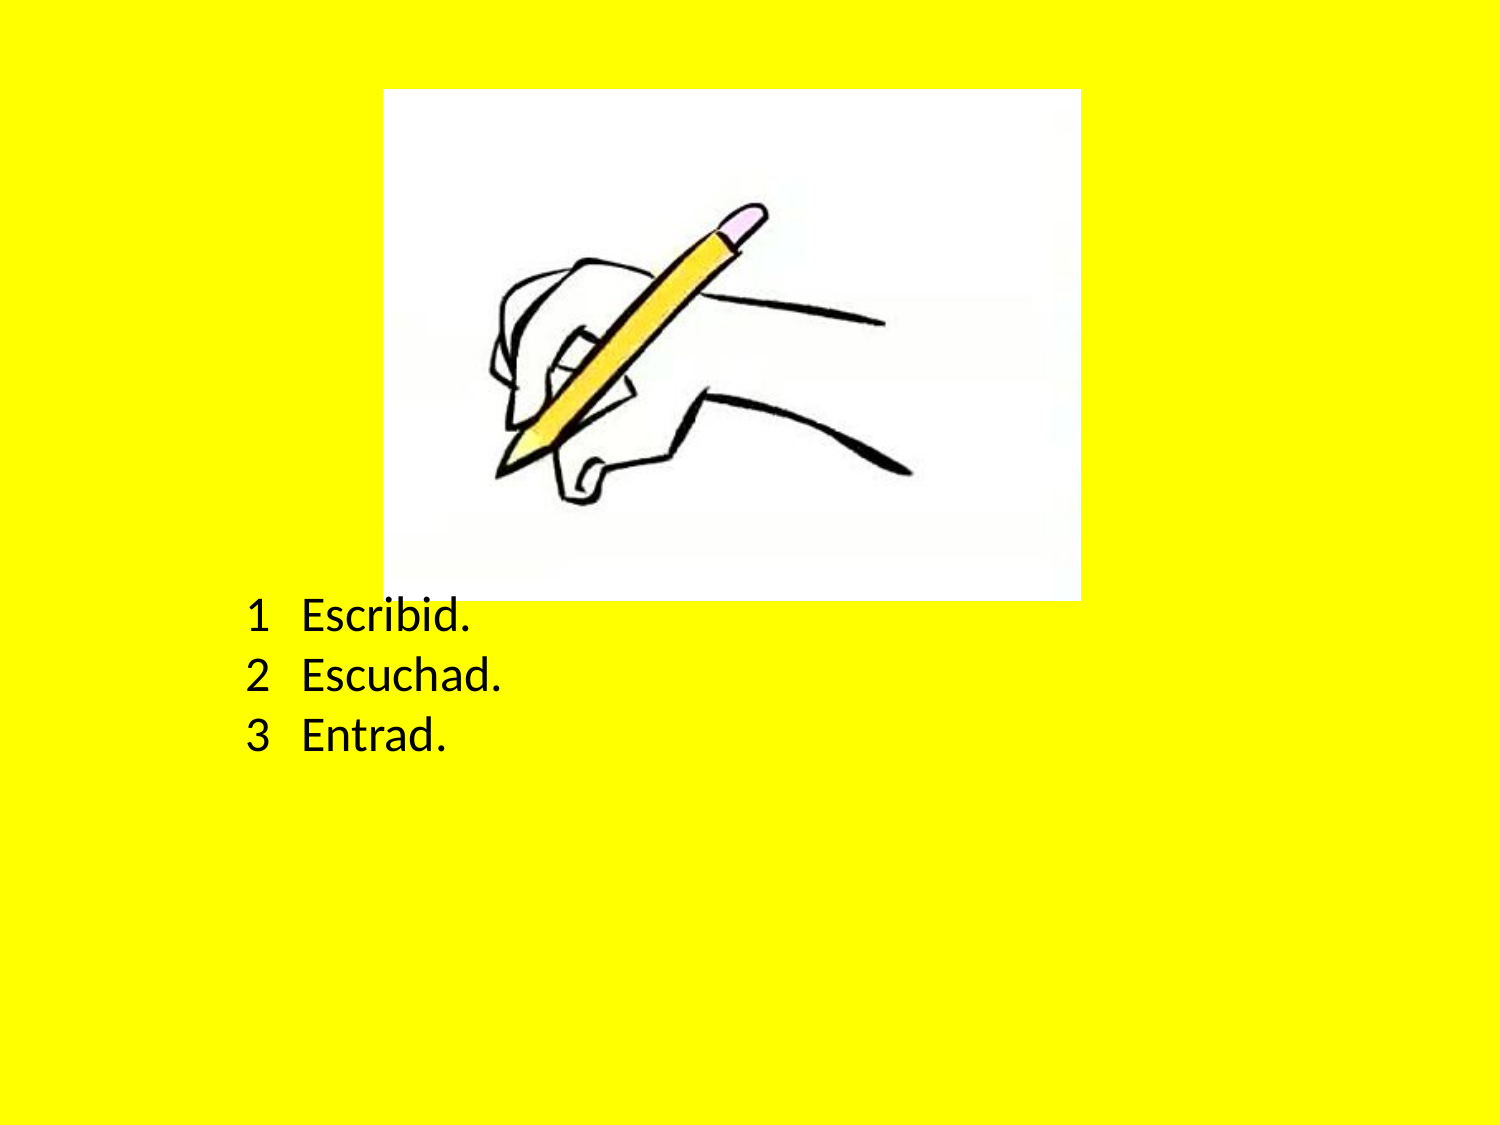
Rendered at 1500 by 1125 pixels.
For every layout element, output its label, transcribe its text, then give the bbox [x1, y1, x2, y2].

picture [383, 89, 1081, 601]
text_box Escribid. Escuchad. Entrad. [230, 574, 1105, 769]
